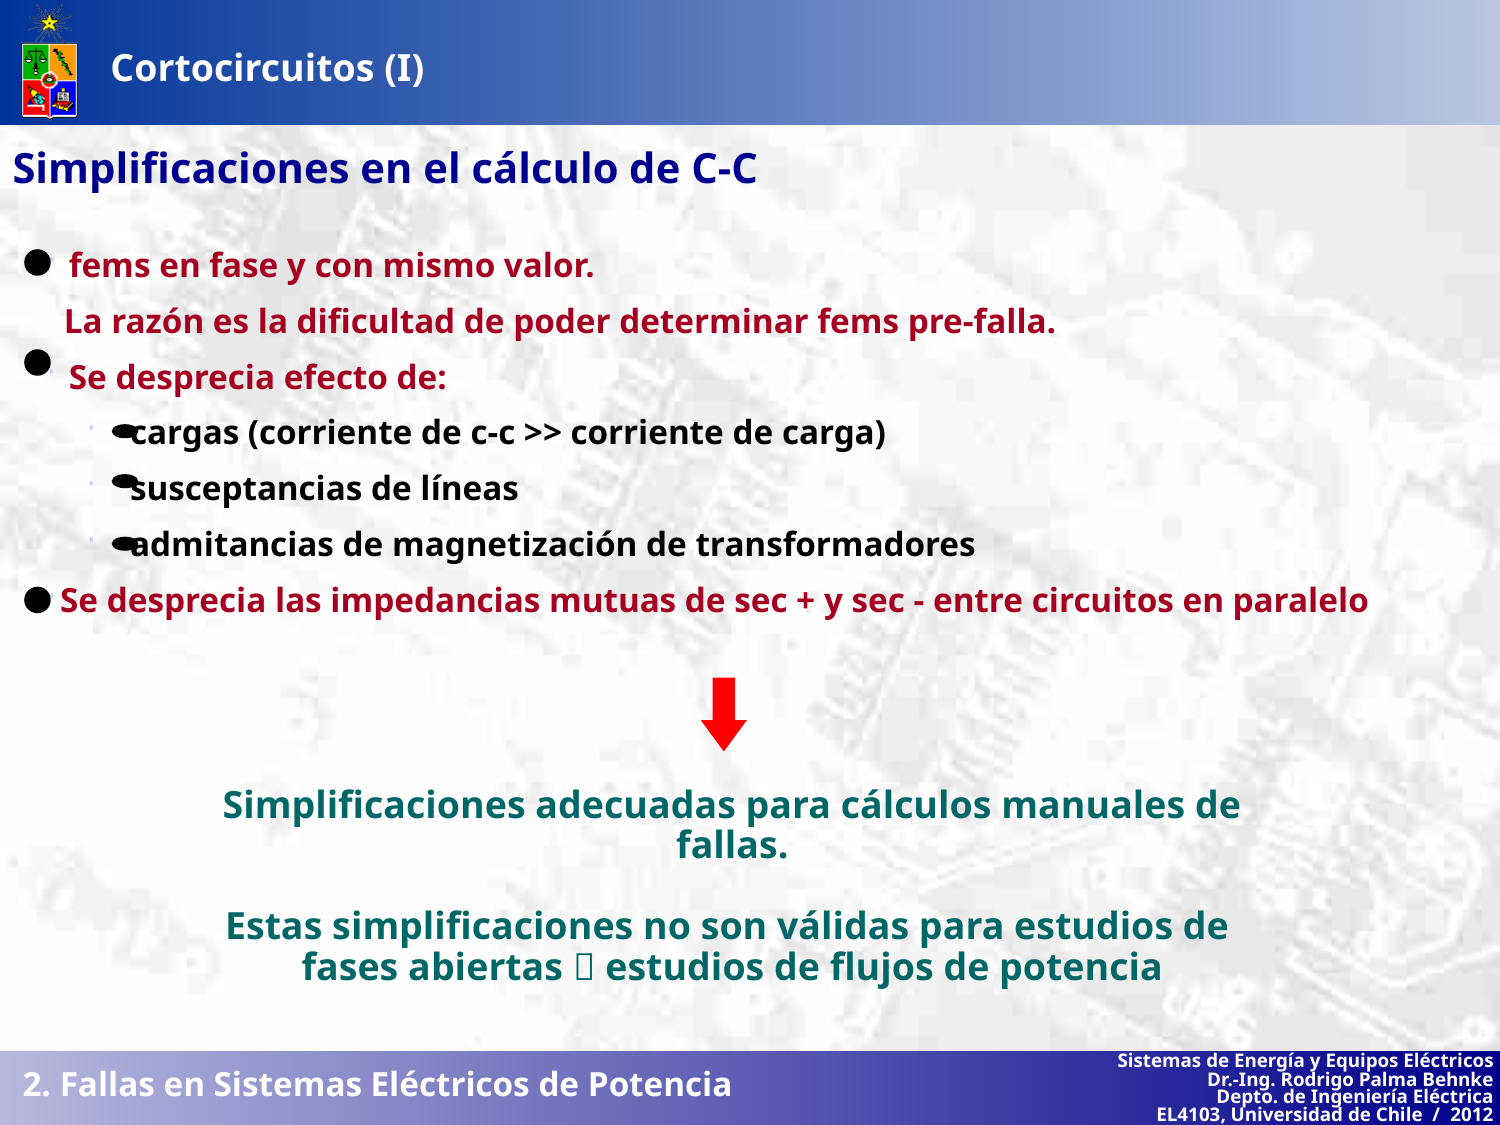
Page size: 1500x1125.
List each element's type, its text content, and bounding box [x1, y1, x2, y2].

picture [10, 0, 89, 124]
text_box [700, 677, 747, 752]
text_box [24, 587, 50, 613]
text_box fems en fase y con mismo valor. La razón es la dificultad de poder determinar fems pre-falla. Se desprecia efecto de: cargas (corriente de c-c >> corriente de carga) susceptancias de líneas admitancias de magnetización de transformadores Se desprecia las impedancias mutuas de sec + y sec - entre circuitos en paralelo [31, 220, 1386, 627]
text_box Simplificaciones adecuadas para cálculos manuales de fallas. Estas simplificaciones no son válidas para estudios de fases abiertas  estudios de flujos de potencia [160, 778, 1305, 996]
text_box [24, 350, 50, 376]
picture [0, 125, 1500, 1051]
text_box [112, 474, 138, 488]
text_box [24, 249, 50, 275]
text_box Simplificaciones en el cálculo de C-C [0, 143, 773, 235]
text_box 2. Fallas en Sistemas Eléctricos de Potencia [7, 1063, 1278, 1111]
text_box [112, 424, 138, 438]
text_box Cortocircuitos (I) [95, 36, 1365, 97]
text_box [112, 537, 138, 550]
